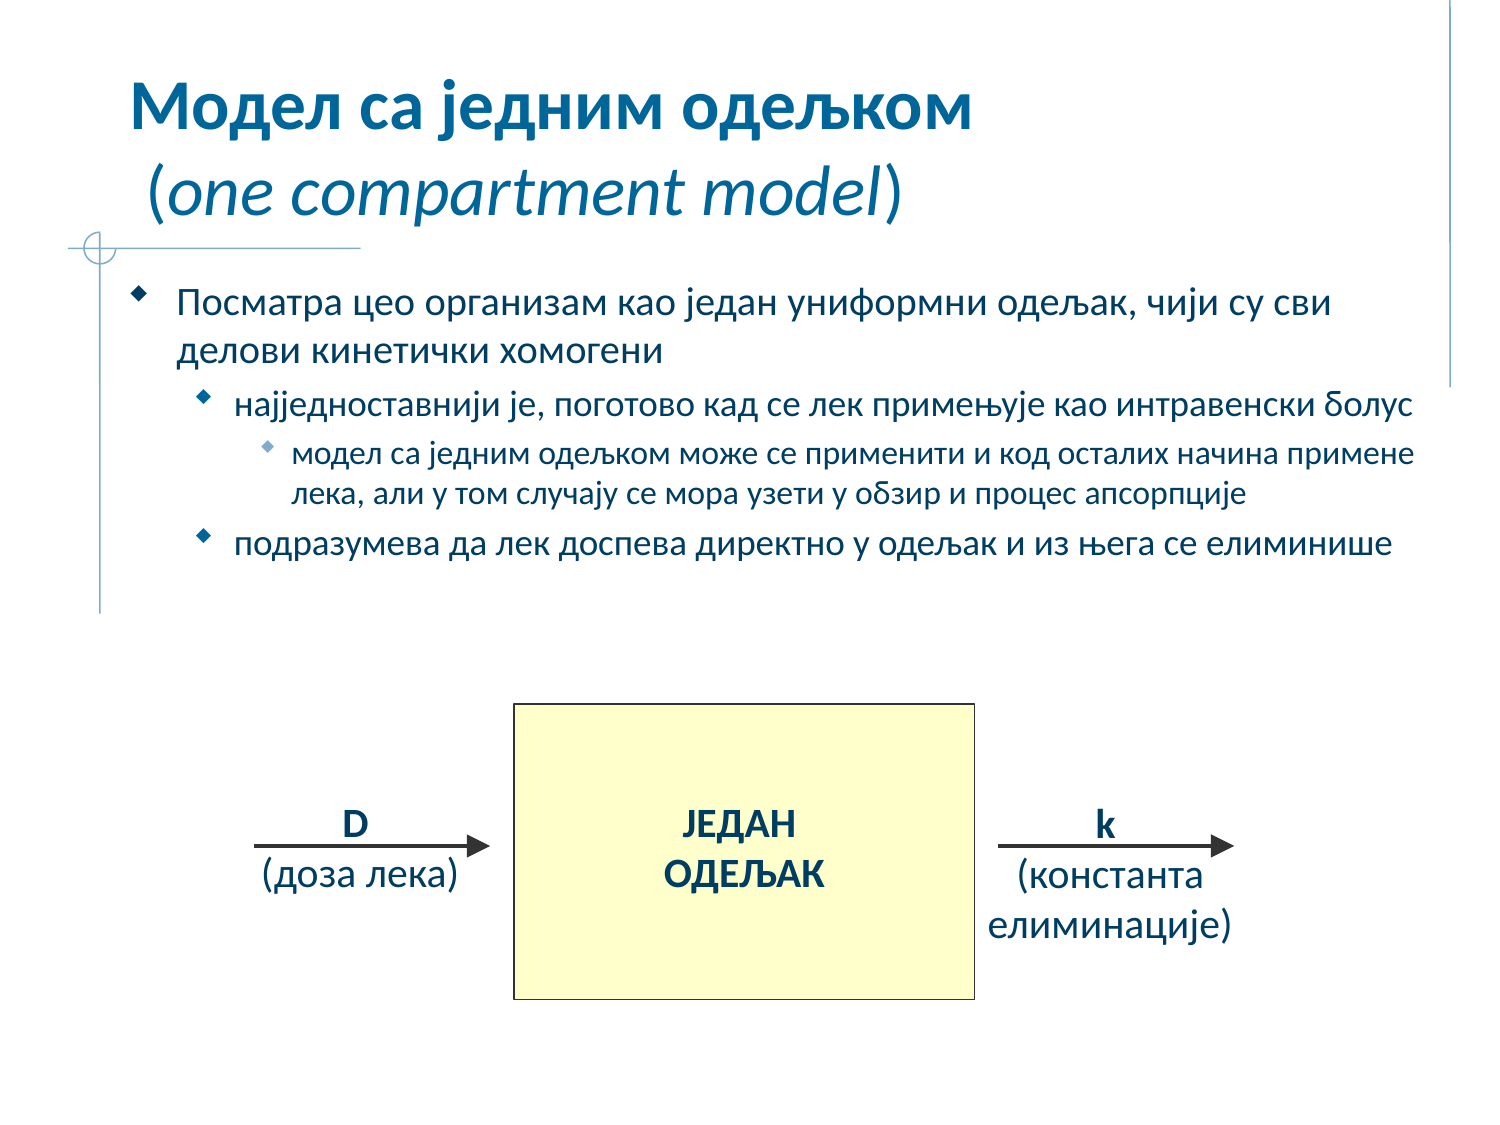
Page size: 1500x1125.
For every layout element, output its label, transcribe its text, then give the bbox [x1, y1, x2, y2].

title Модел са једним одељком (one compartment model) [113, 49, 1436, 238]
list Посматра цео организам као један униформни одељак, чији су сви делови кинетички хомогени најједноставнији је, поготово кад се лек примењује као интравенски болус модел са једним одељком може се применити и код осталих начина примене лека, али у том случају се мора узети у обзир и процес апсорпције подразумева да лек доспева директно у одељак и из њега се елиминише [111, 266, 1436, 681]
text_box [229, 703, 1259, 1000]
